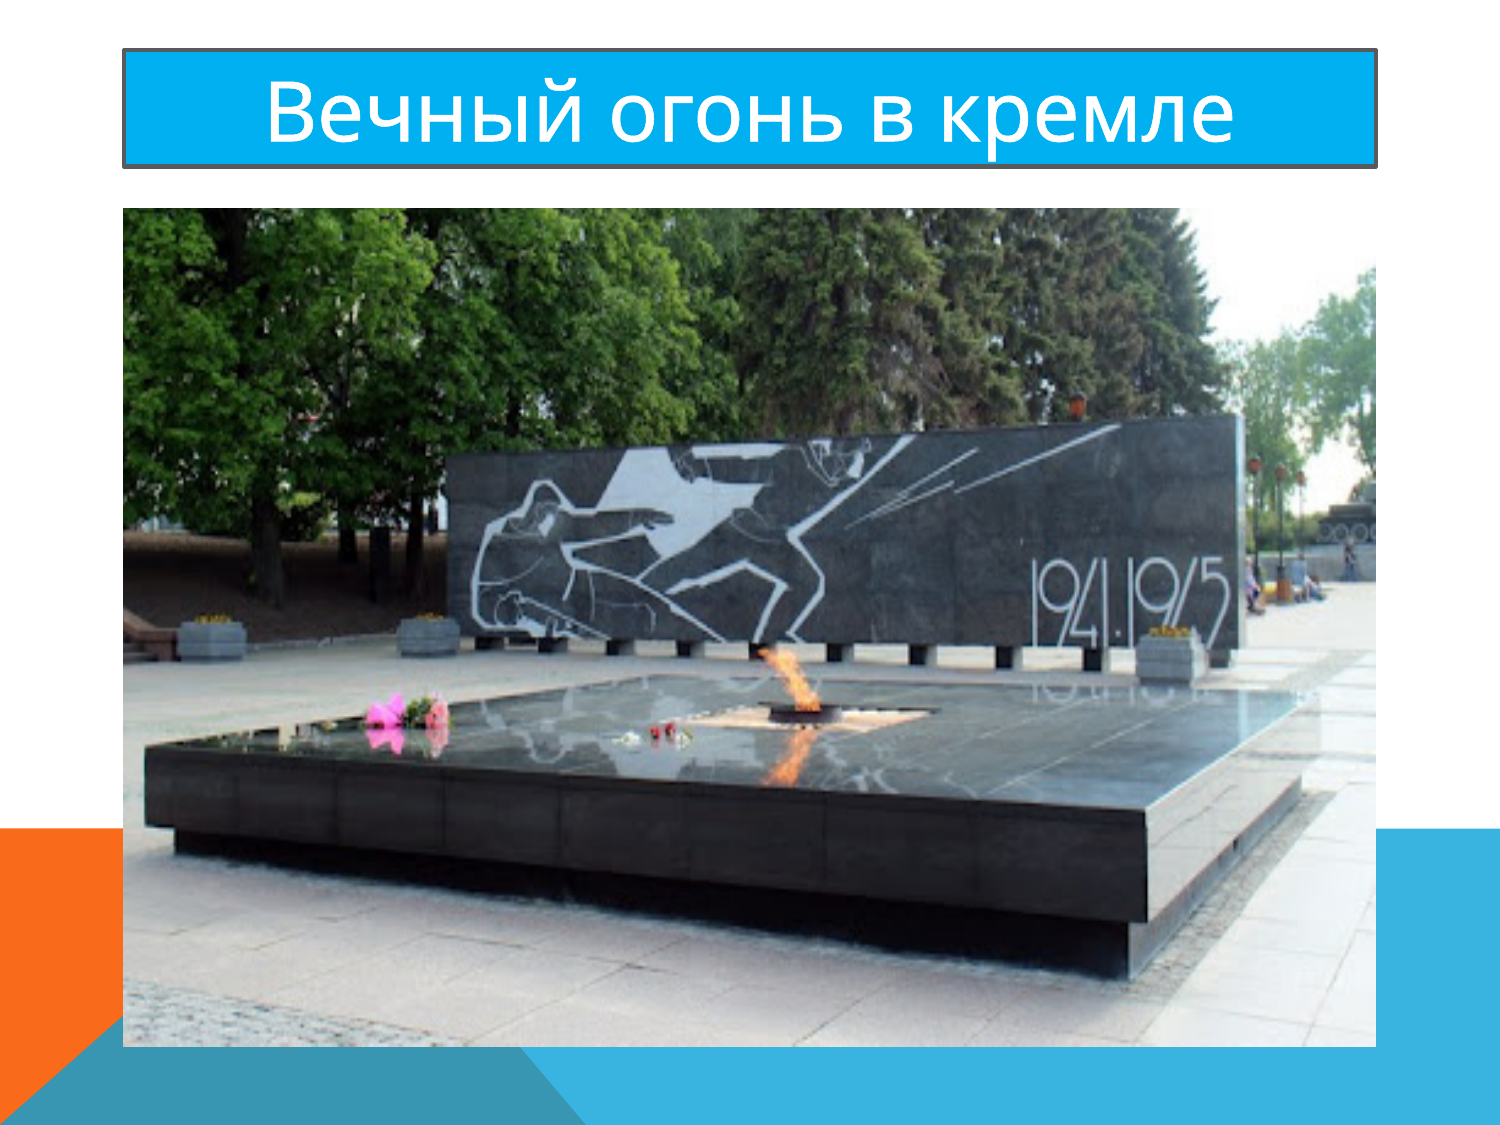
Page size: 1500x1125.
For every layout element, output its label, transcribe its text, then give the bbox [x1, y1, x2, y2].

text_box Вечный огонь в кремле [248, 50, 1252, 166]
picture [123, 207, 1377, 1047]
text_box [122, 48, 1378, 169]
